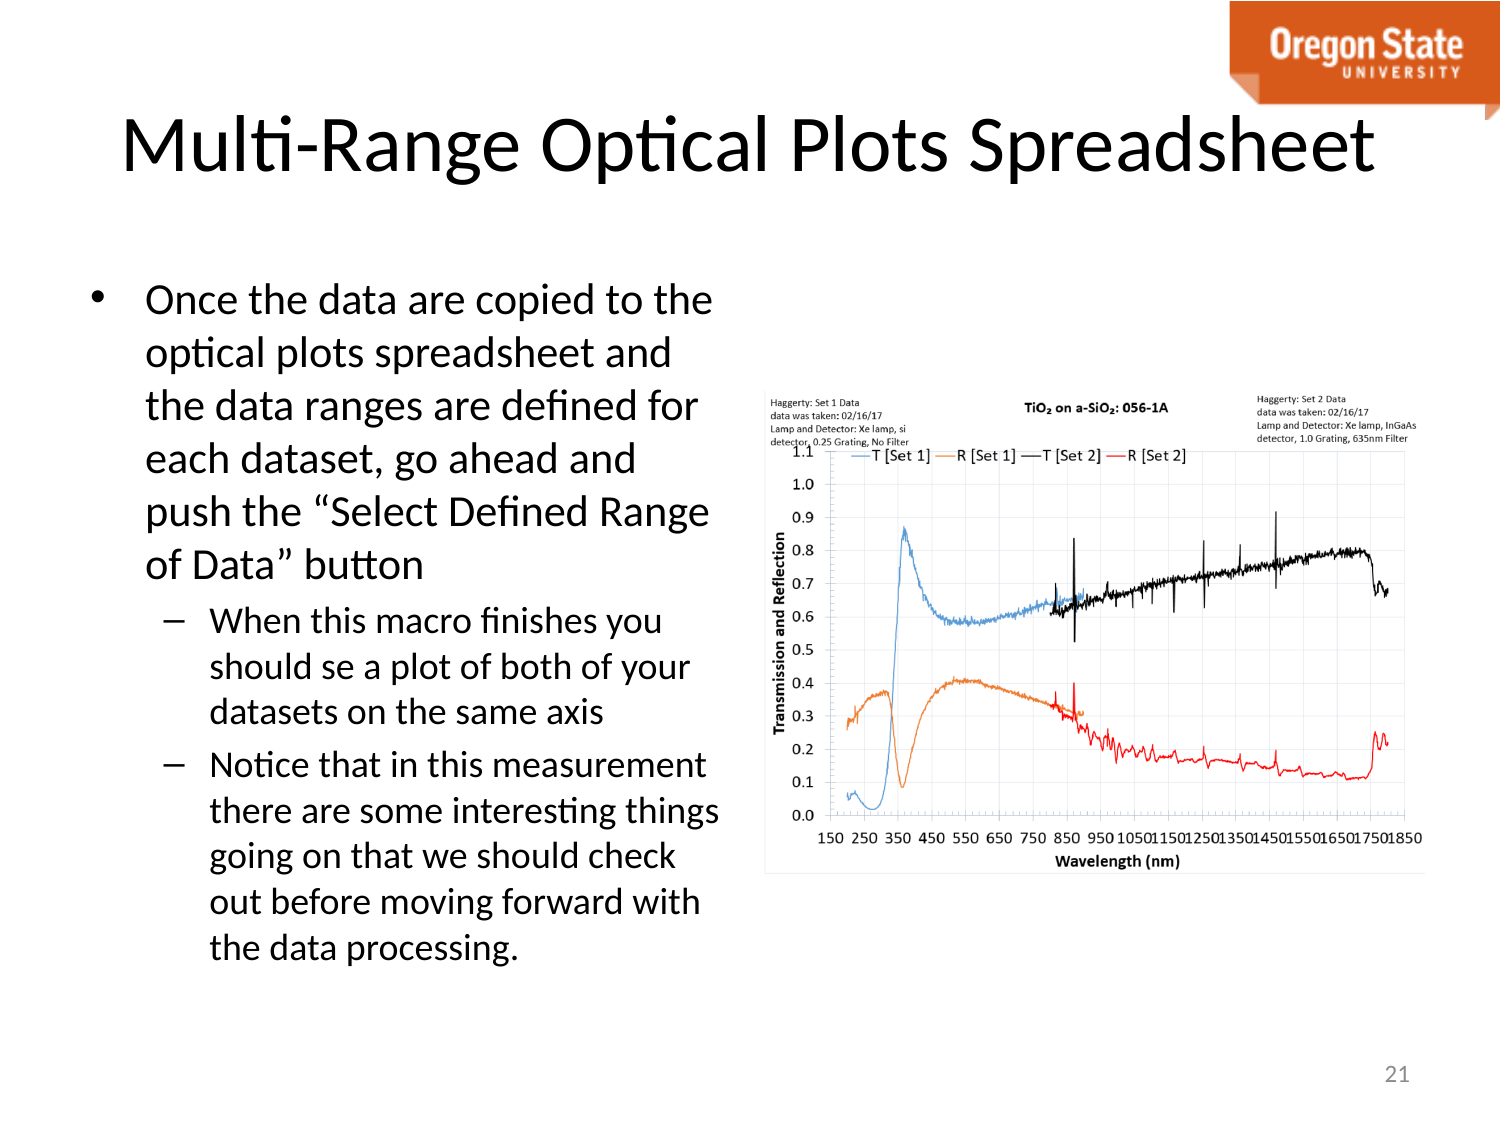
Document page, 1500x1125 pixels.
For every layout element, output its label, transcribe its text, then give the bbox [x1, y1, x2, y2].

list Once the data are copied to the optical plots spreadsheet and the data ranges are defined for each dataset, go ahead and push the “Select Defined Range of Data” button When this macro finishes you should se a plot of both of your datasets on the same axis Notice that in this measurement there are some interesting things going on that we should check out before moving forward with the data processing. [75, 262, 738, 1005]
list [762, 390, 1426, 877]
slide_number 21 [1074, 1042, 1425, 1103]
title Multi-Range Optical Plots Spreadsheet [75, 45, 1425, 233]
